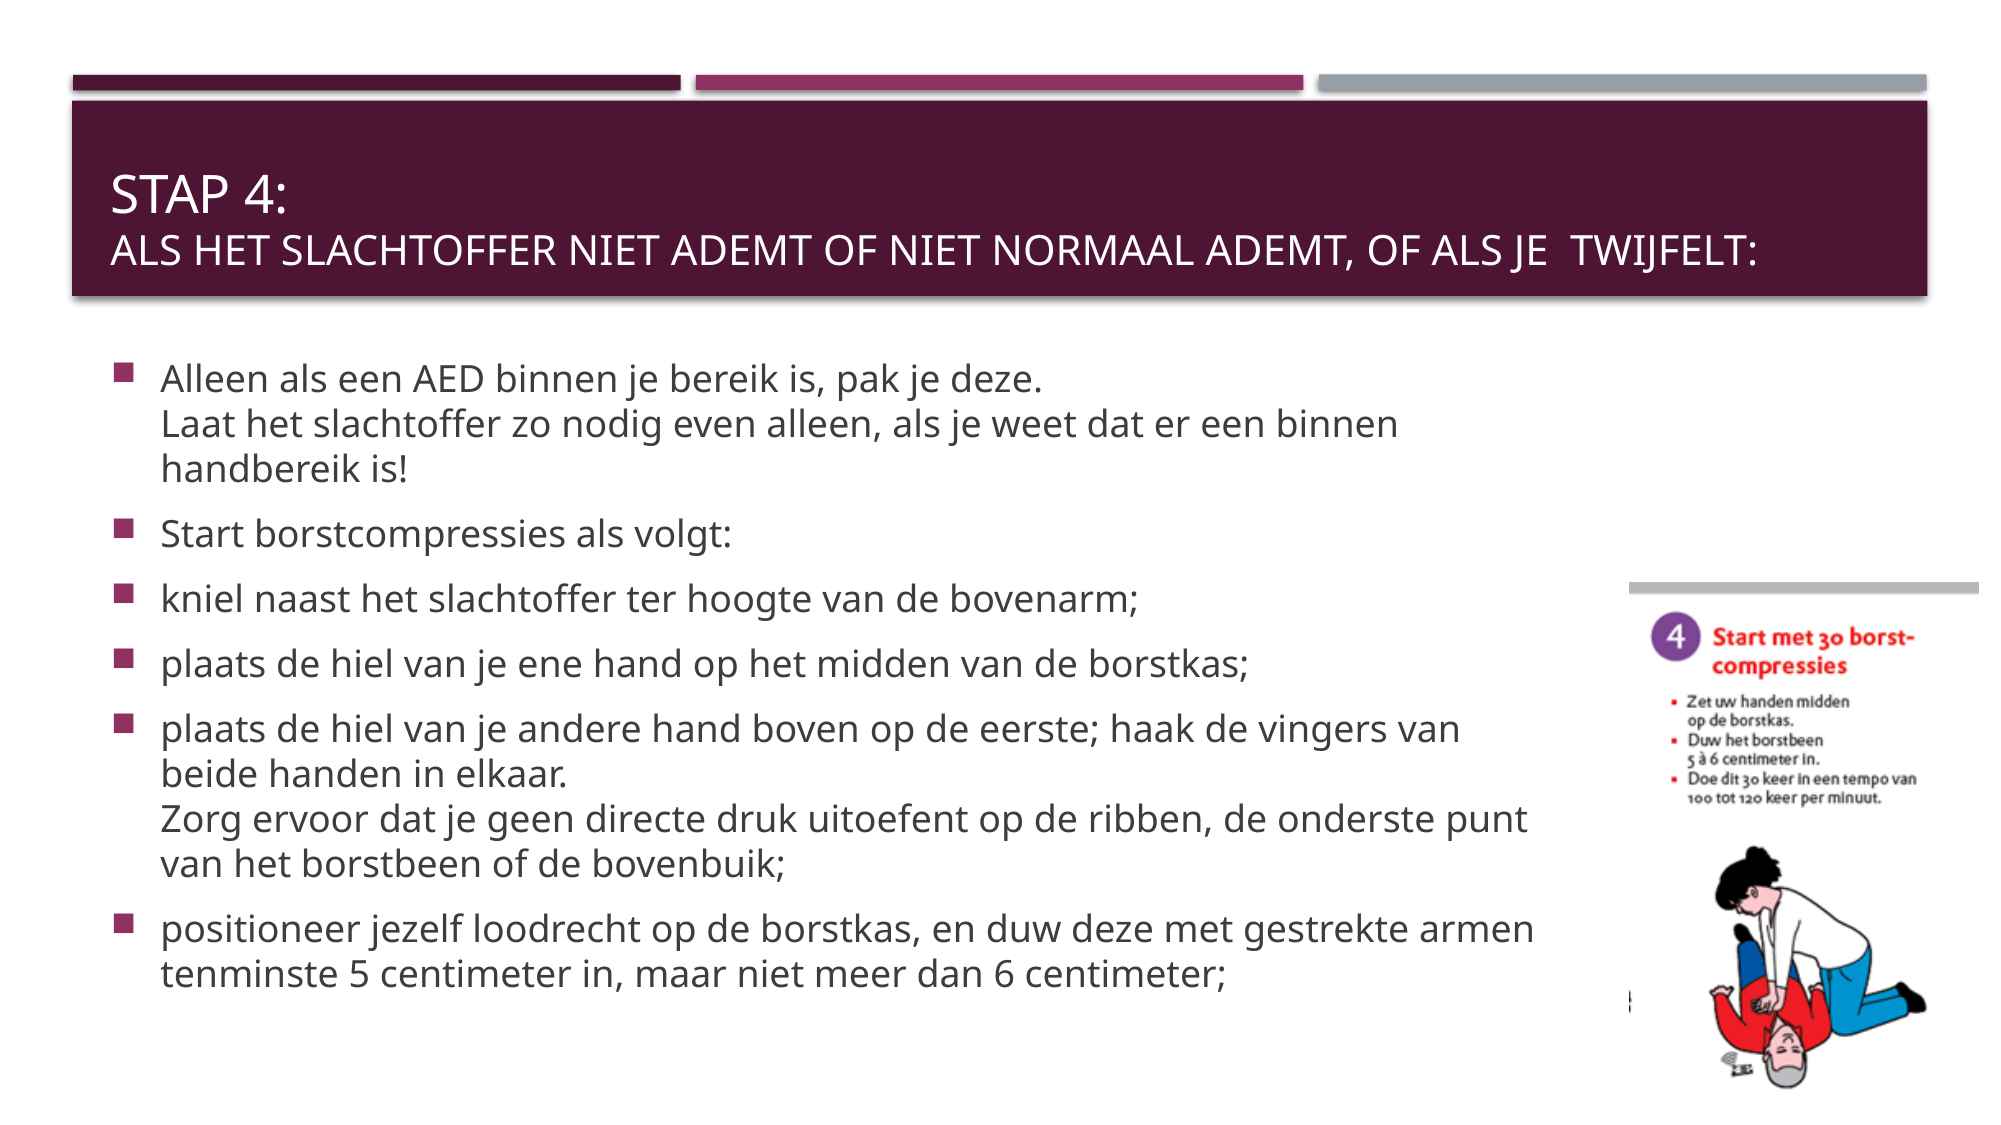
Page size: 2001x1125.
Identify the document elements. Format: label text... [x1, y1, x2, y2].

list Alleen als een AED binnen je bereik is, pak je deze. Laat het slachtoffer zo nodig even alleen, als je weet dat er een binnen handbereik is! Start borstcompressies als volgt: kniel naast het slachtoffer ter hoogte van de bovenarm; plaats de hiel van je ene hand op het midden van de borstkas; plaats de hiel van je andere hand boven op de eerste; haak de vingers van beide handen in elkaar. Zorg ervoor dat je geen directe druk uitoefent op de ribben, de onderste punt van het borstbeen of de bovenbuik; positioneer jezelf loodrecht op de borstkas, en duw deze met gestrekte armen tenminste 5 centimeter in, maar niet meer dan 6 centimeter; [95, 281, 1557, 1069]
title Stap 4: Als het slachtoffer NIET ademt of niet normaal ademt, of als je twijfelt: [95, 115, 1930, 282]
picture [1629, 581, 1979, 1105]
